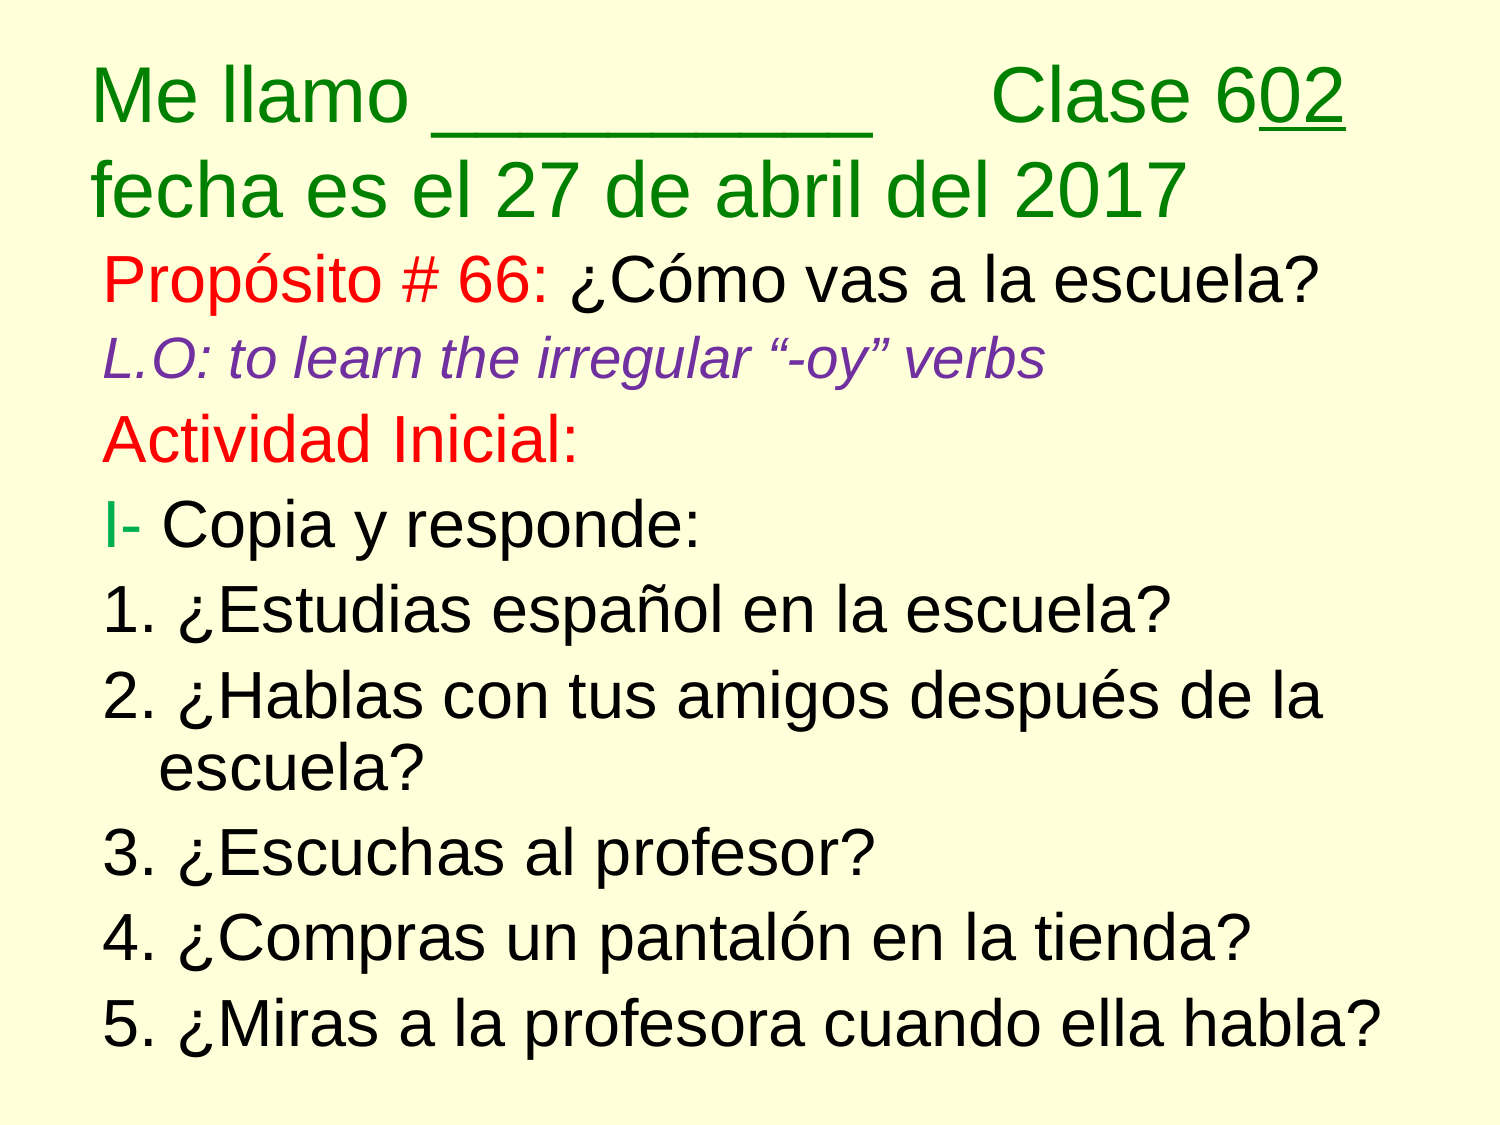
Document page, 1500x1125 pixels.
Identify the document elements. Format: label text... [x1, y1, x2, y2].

list Propósito # 66: ¿Cómo vas a la escuela? L.O: to learn the irregular “-oy” verbs Actividad Inicial: I- Copia y responde: 1. ¿Estudias español en la escuela? 2. ¿Hablas con tus amigos después de la escuela? 3. ¿Escuchas al profesor? 4. ¿Compras un pantalón en la tienda? 5. ¿Miras a la profesora cuando ella habla? [87, 237, 1438, 1050]
title Me llamo __________ Clase 602 fecha es el 27 de abril del 2017 [75, 45, 1475, 233]
